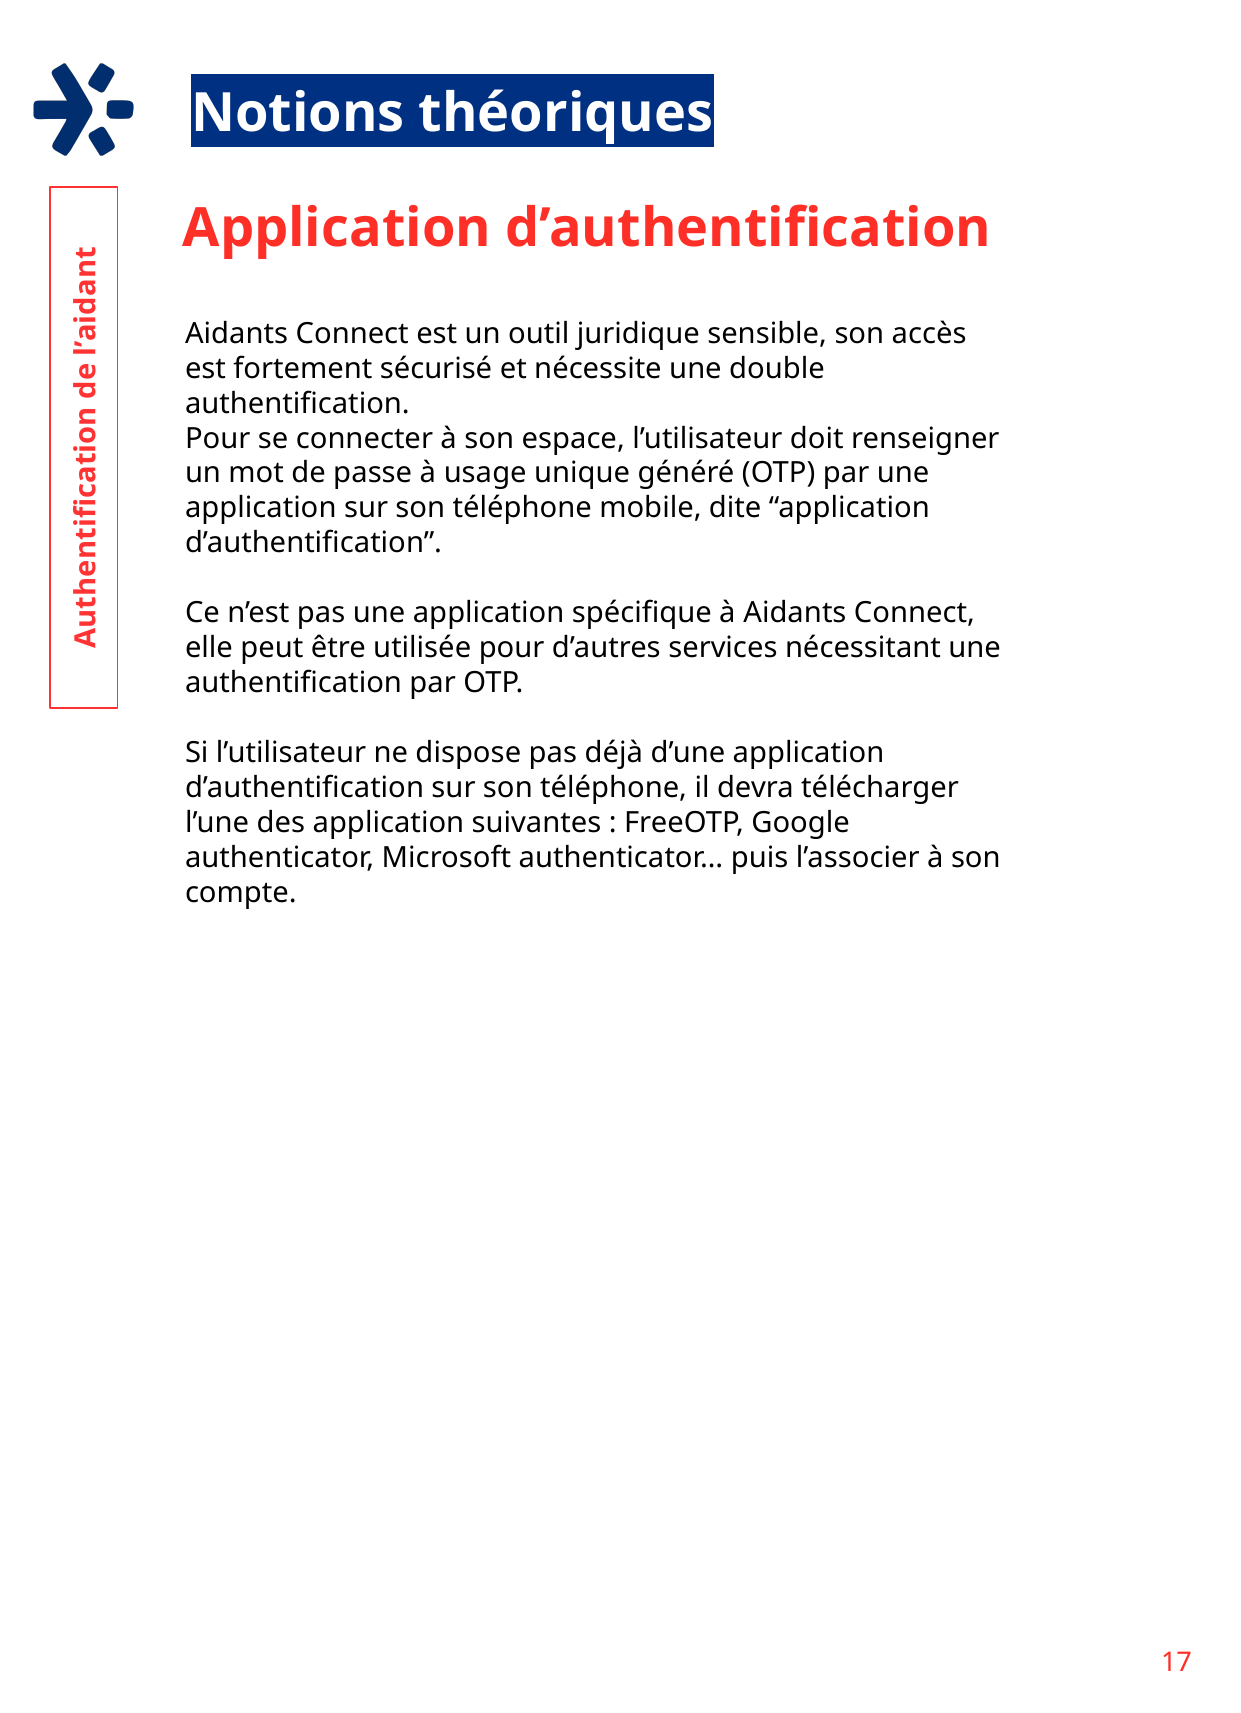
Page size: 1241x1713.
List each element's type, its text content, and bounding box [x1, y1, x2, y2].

text_box Notions théoriques [185, 71, 1241, 148]
text_box Authentification de l’aidant [49, 187, 118, 709]
text_box Aidants Connect est un outil juridique sensible, son accès est fortement sécurisé et nécessite une double authentification. Pour se connecter à son espace, l’utilisateur doit renseigner un mot de passe à usage unique généré (OTP) par une application sur son téléphone mobile, dite “application d’authentification”. Ce n’est pas une application spécifique à Aidants Connect, elle peut être utilisée pour d’autres services nécessitant une authentification par OTP. Si l’utilisateur ne dispose pas déjà d’une application d’authentification sur son téléphone, il devra télécharger l’une des application suivantes : FreeOTP, Google authenticator, Microsoft authenticator… puis l’associer à son compte. [169, 264, 1028, 924]
text_box Application d’authentification [177, 187, 1157, 264]
slide_number ‹#› [1136, 1621, 1211, 1705]
picture [32, 61, 135, 157]
